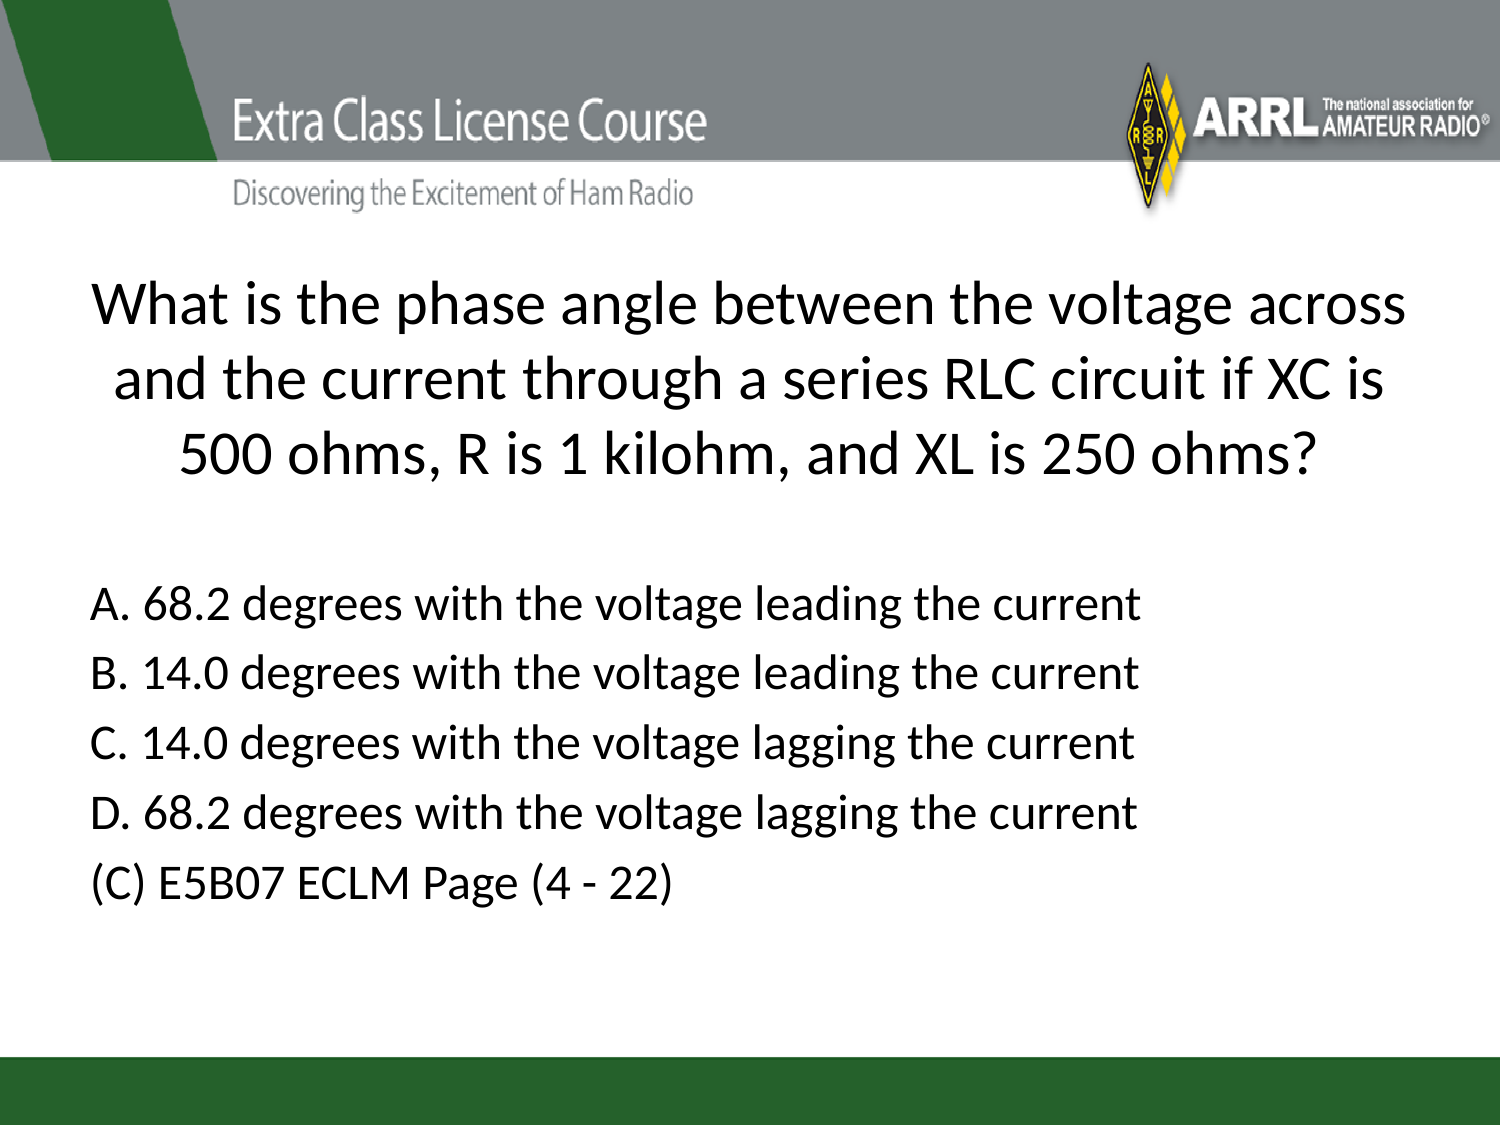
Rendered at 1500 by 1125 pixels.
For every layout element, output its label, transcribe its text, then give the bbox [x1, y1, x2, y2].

list A. 68.2 degrees with the voltage leading the current B. 14.0 degrees with the voltage leading the current C. 14.0 degrees with the voltage lagging the current D. 68.2 degrees with the voltage lagging the current (C) E5B07 ECLM Page (4 - 22) [75, 562, 1425, 1050]
title What is the phase angle between the voltage across and the current through a series RLC circuit if XC is 500 ohms, R is 1 kilohm, and XL is 250 ohms? [75, 254, 1425, 435]
picture [0, 0, 1500, 1125]
